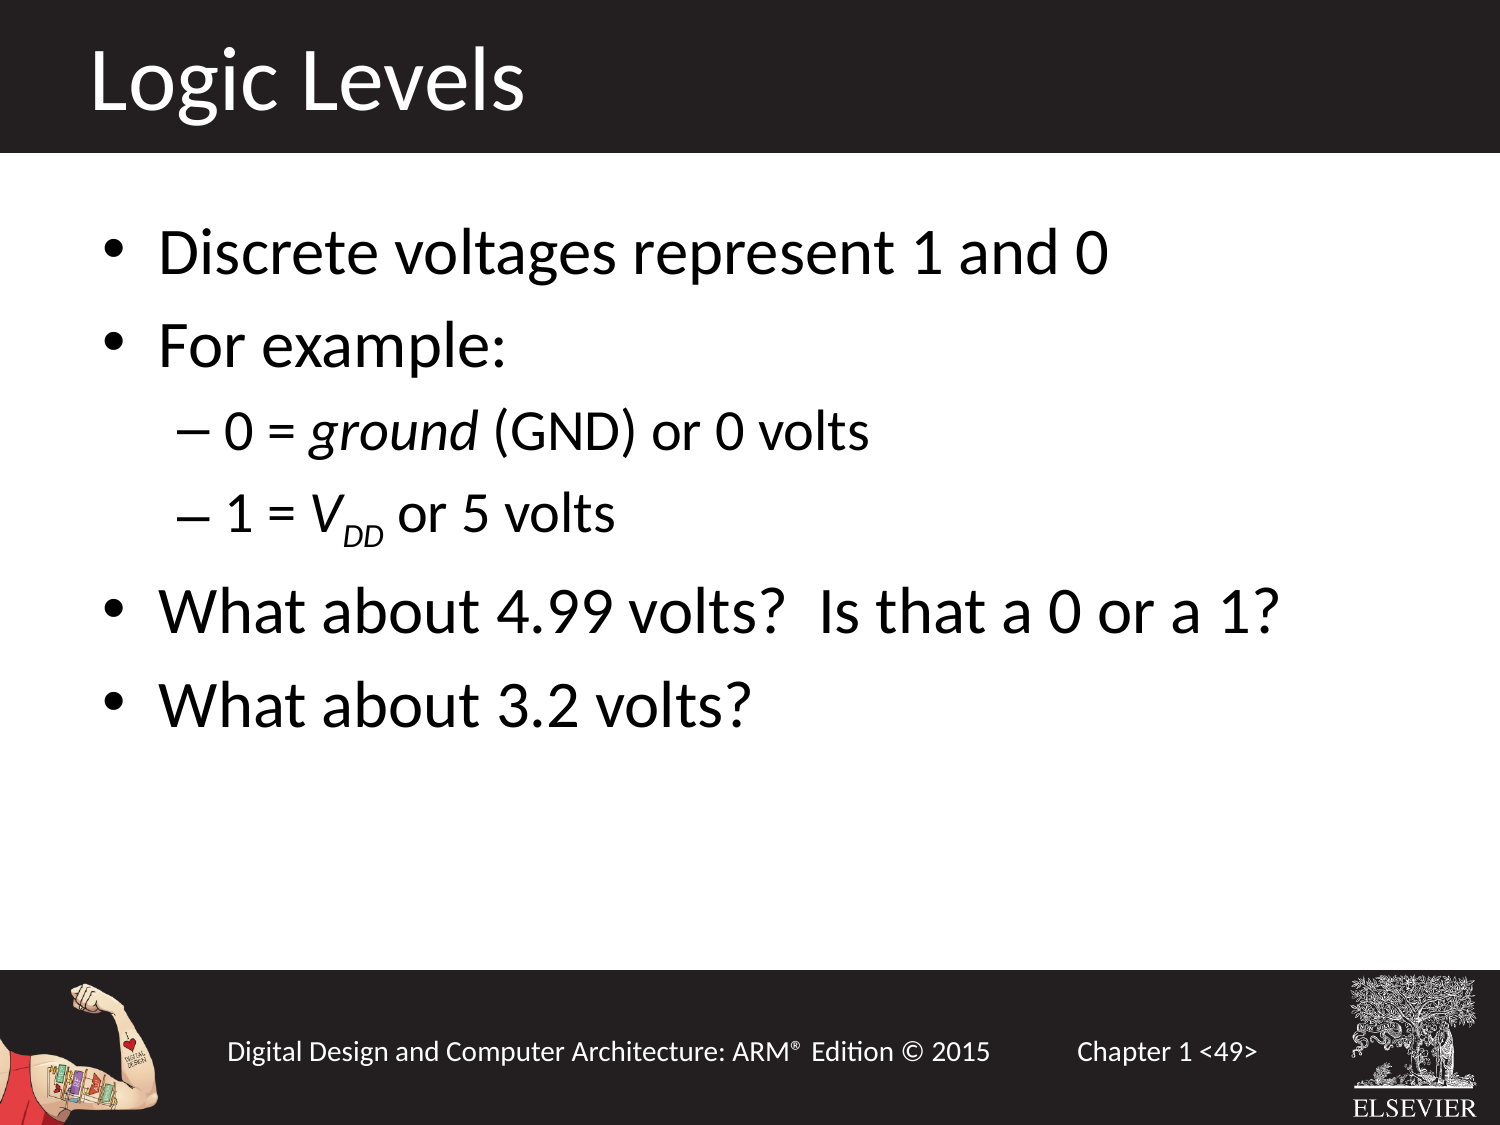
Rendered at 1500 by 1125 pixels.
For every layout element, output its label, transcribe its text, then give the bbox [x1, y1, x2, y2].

list Discrete voltages represent 1 and 0 For example: 0 = ground (GND) or 0 volts 1 = VDD or 5 volts What about 4.99 volts? Is that a 0 or a 1? What about 3.2 volts? [87, 200, 1438, 943]
picture [1350, 974, 1477, 1117]
picture [0, 979, 163, 1125]
text_box Logic Levels [75, 11, 1375, 136]
